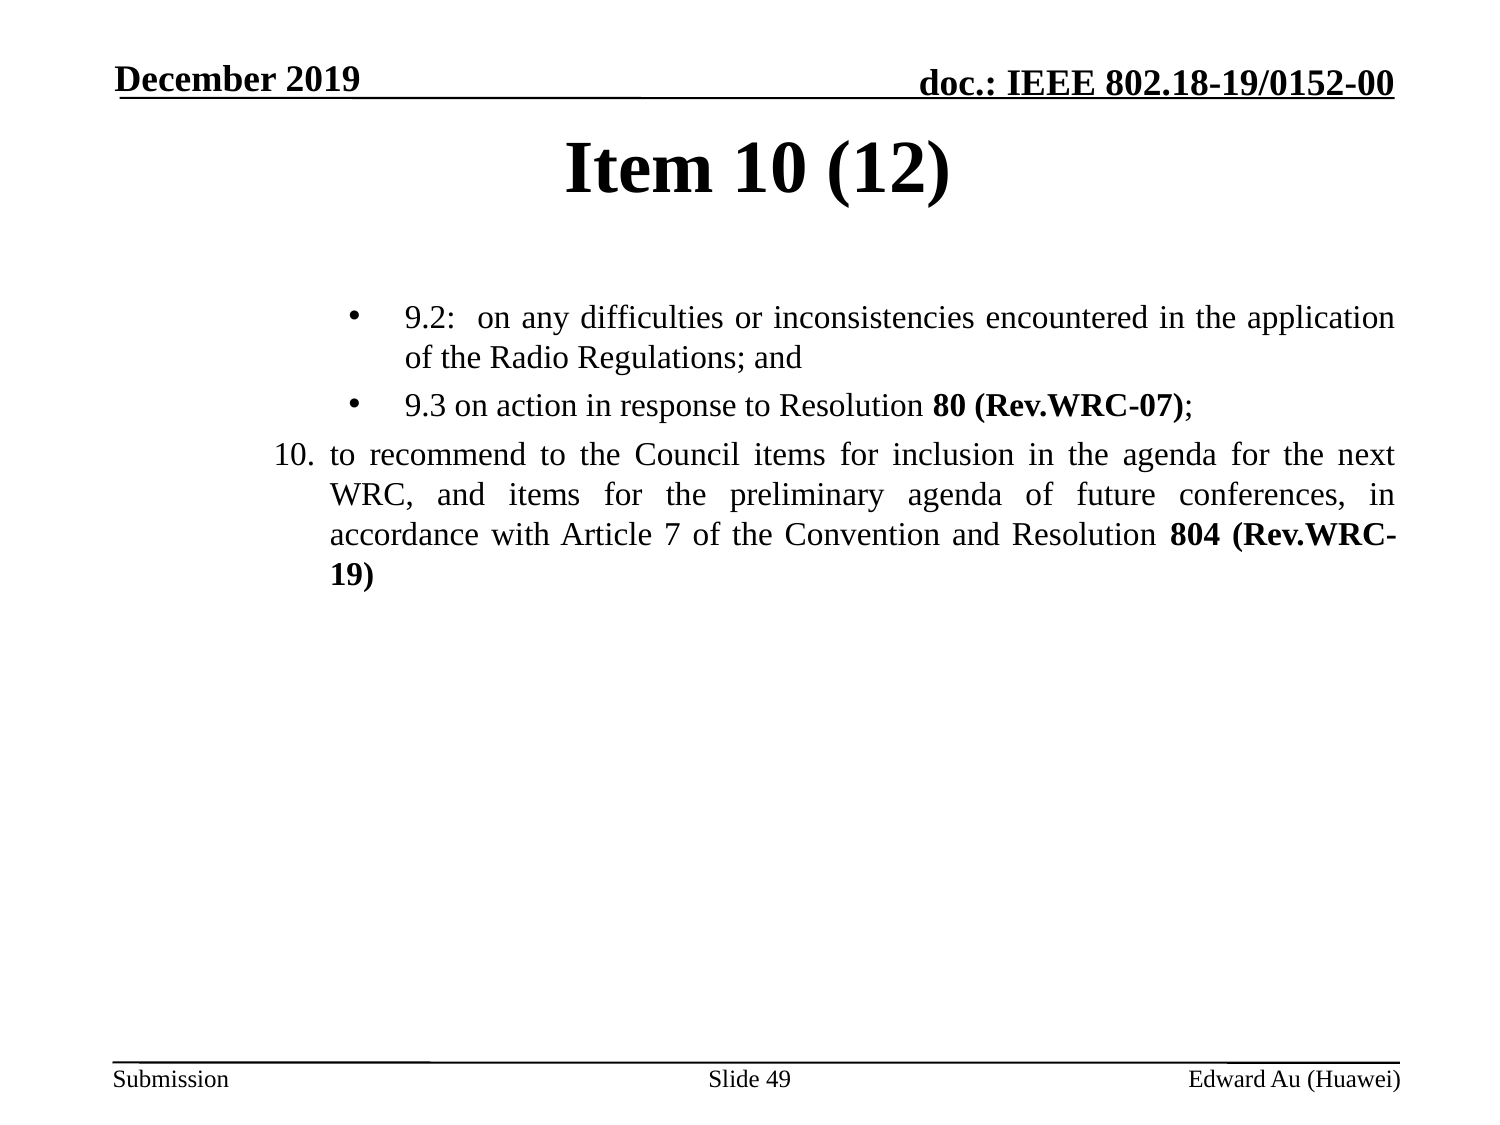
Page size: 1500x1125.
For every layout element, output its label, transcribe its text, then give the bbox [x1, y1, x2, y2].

footer Edward Au (Huawei) [902, 1061, 1402, 1093]
slide_number Slide 49 [699, 1061, 800, 1123]
title Item 10 (12) [120, 99, 1396, 226]
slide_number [114, 54, 493, 100]
list 9.2: on any difficulties or inconsistencies encountered in the application of the Radio Regulations; and 9.3 on action in response to Resolution 80 (Rev.WRC-07); to recommend to the Council items for inclusion in the agenda for the next WRC, and items for the preliminary agenda of future conferences, in accordance with Article 7 of the Convention and Resolution 804 (Rev.WRC-19) [108, 287, 1413, 1051]
